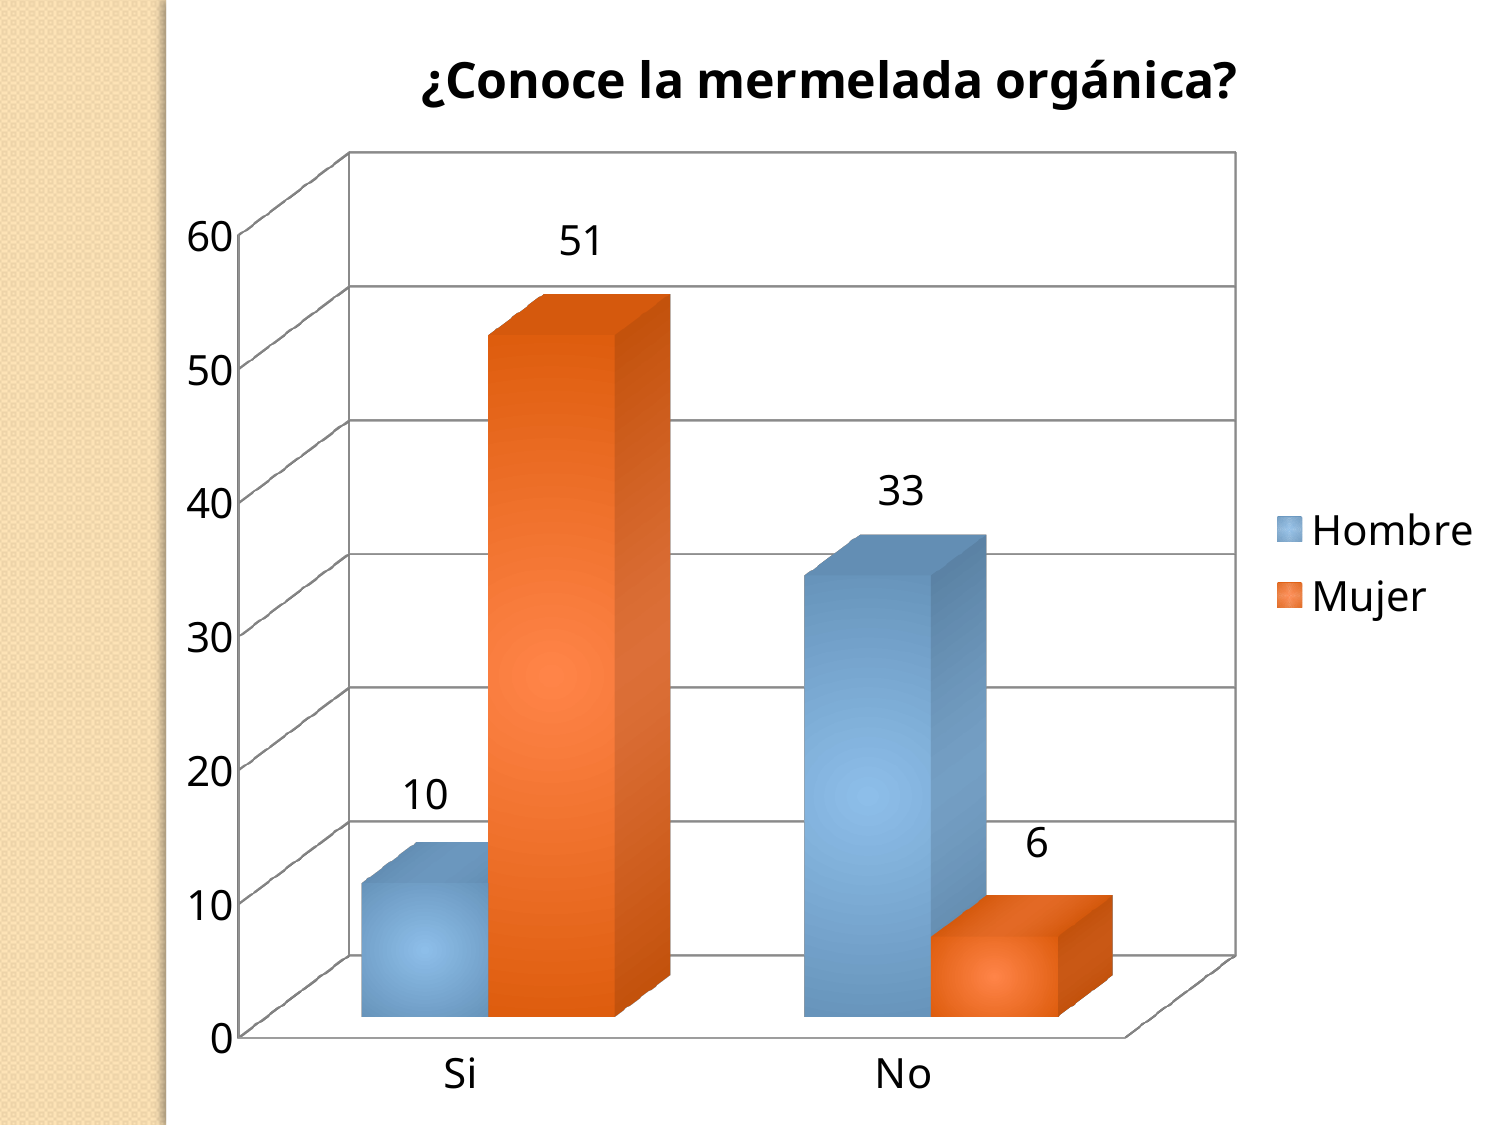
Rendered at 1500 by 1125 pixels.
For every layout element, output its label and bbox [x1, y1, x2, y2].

chart [159, 0, 1500, 1125]
